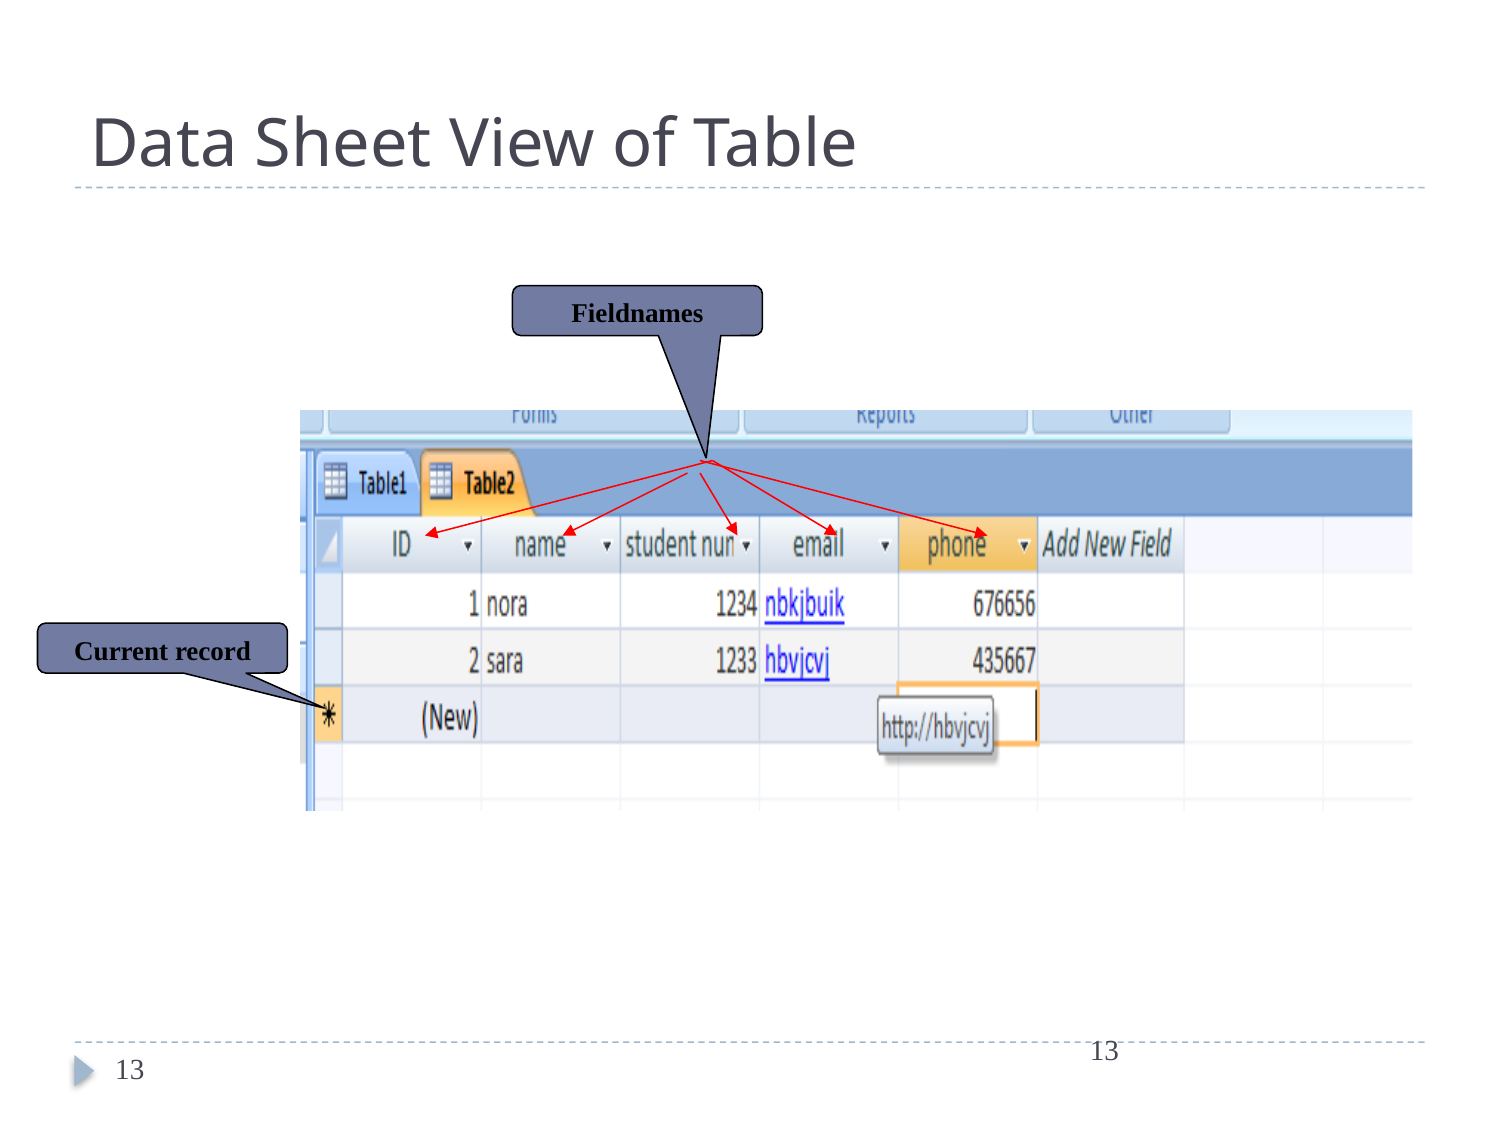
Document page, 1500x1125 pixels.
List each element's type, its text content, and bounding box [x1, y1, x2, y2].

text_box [37, 285, 1413, 811]
slide_number 13 [100, 1042, 426, 1103]
text_box 13 [1074, 1024, 1425, 1100]
title Data Sheet View of Table [74, 24, 1426, 188]
